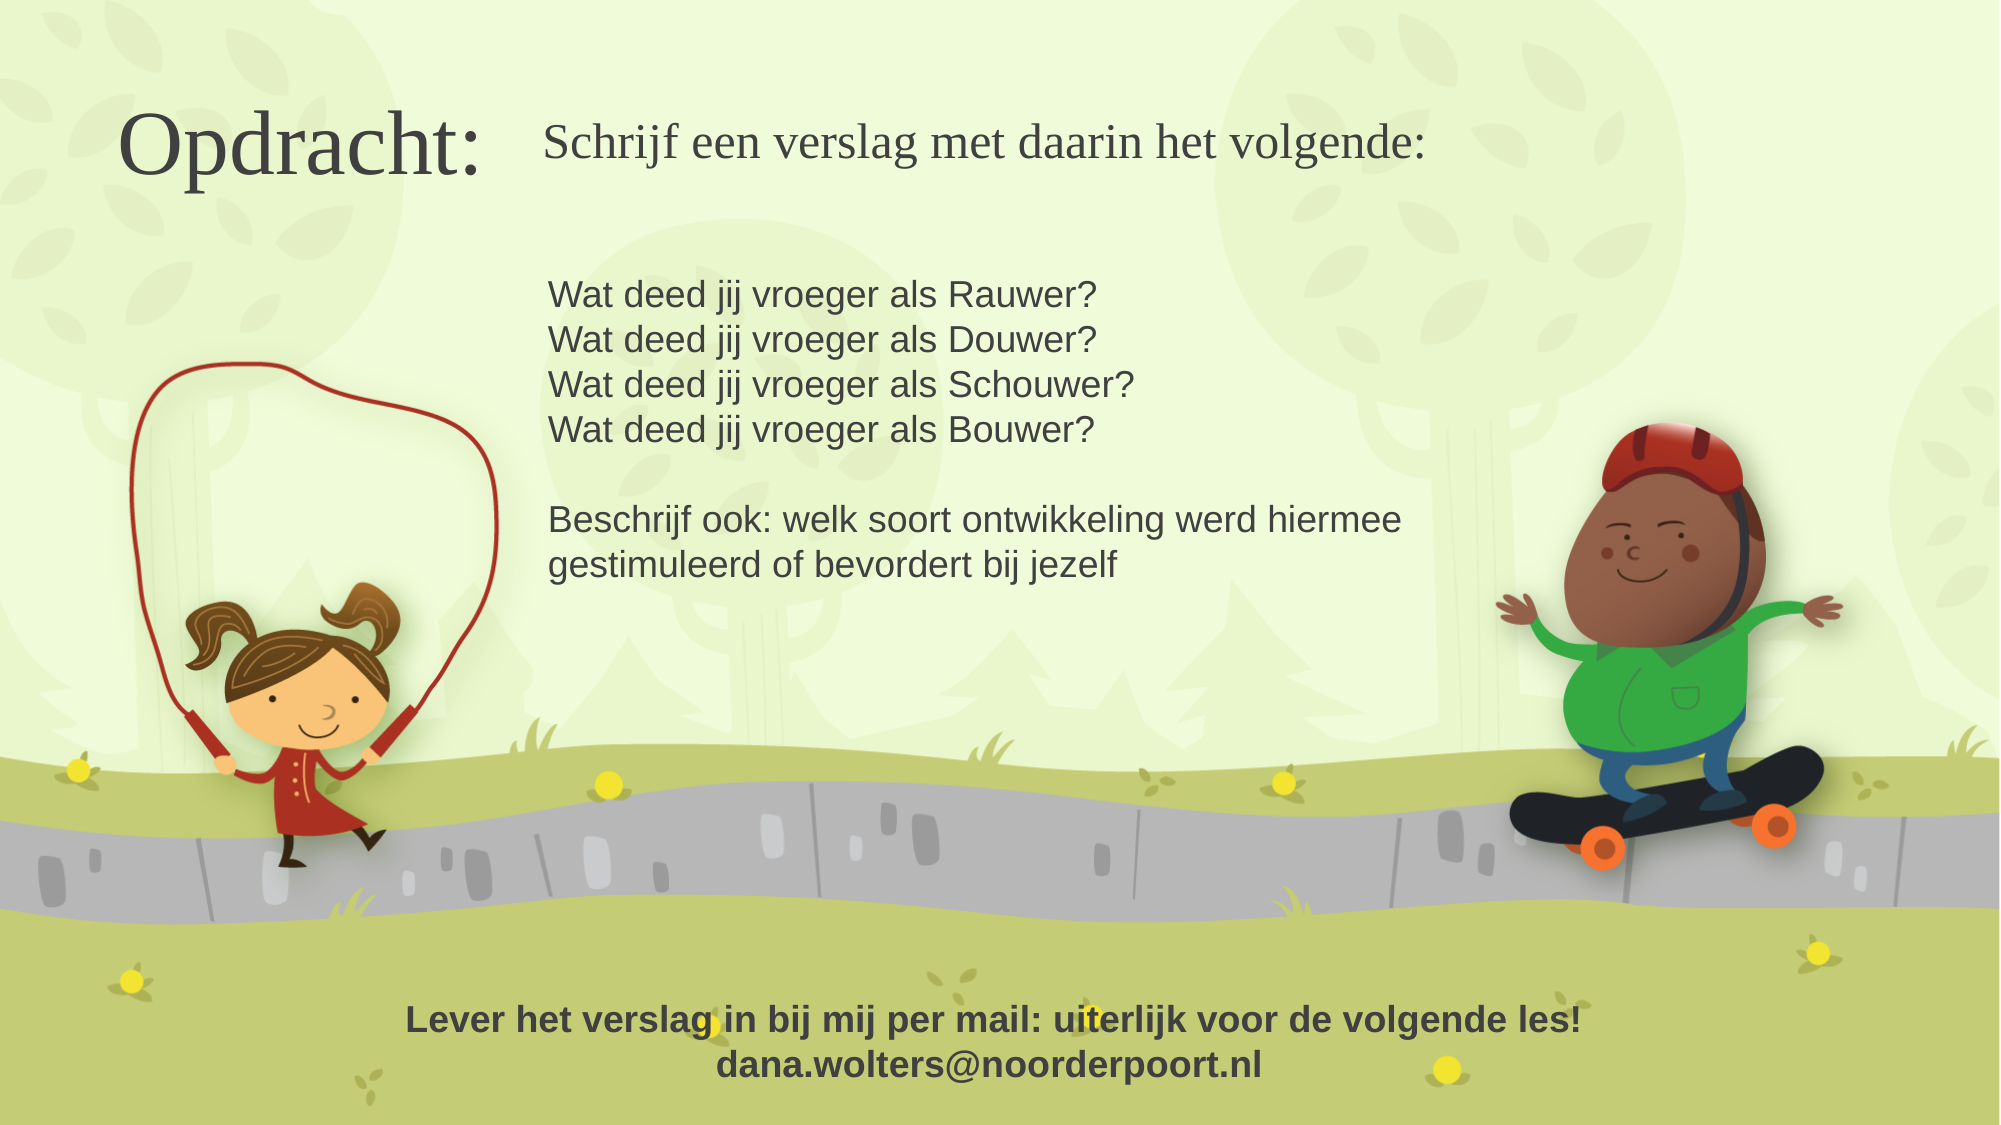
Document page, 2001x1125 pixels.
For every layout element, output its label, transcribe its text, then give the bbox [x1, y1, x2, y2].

text_box Lever het verslag in bij mij per mail: uiterlijk voor de volgende les! dana.wolters@noorderpoort.nl [390, 987, 1599, 1093]
picture [0, 0, 2000, 1125]
title Opdracht: [102, 52, 1303, 203]
list Schrijf een verslag met daarin het volgende: [527, 107, 1545, 203]
text_box Wat deed jij vroeger als Rauwer? Wat deed jij vroeger als Douwer? Wat deed jij vroeger als Schouwer? Wat deed jij vroeger als Bouwer? Beschrijf ook: welk soort ontwikkeling werd hiermee gestimuleerd of bevordert bij jezelf [533, 263, 1429, 593]
